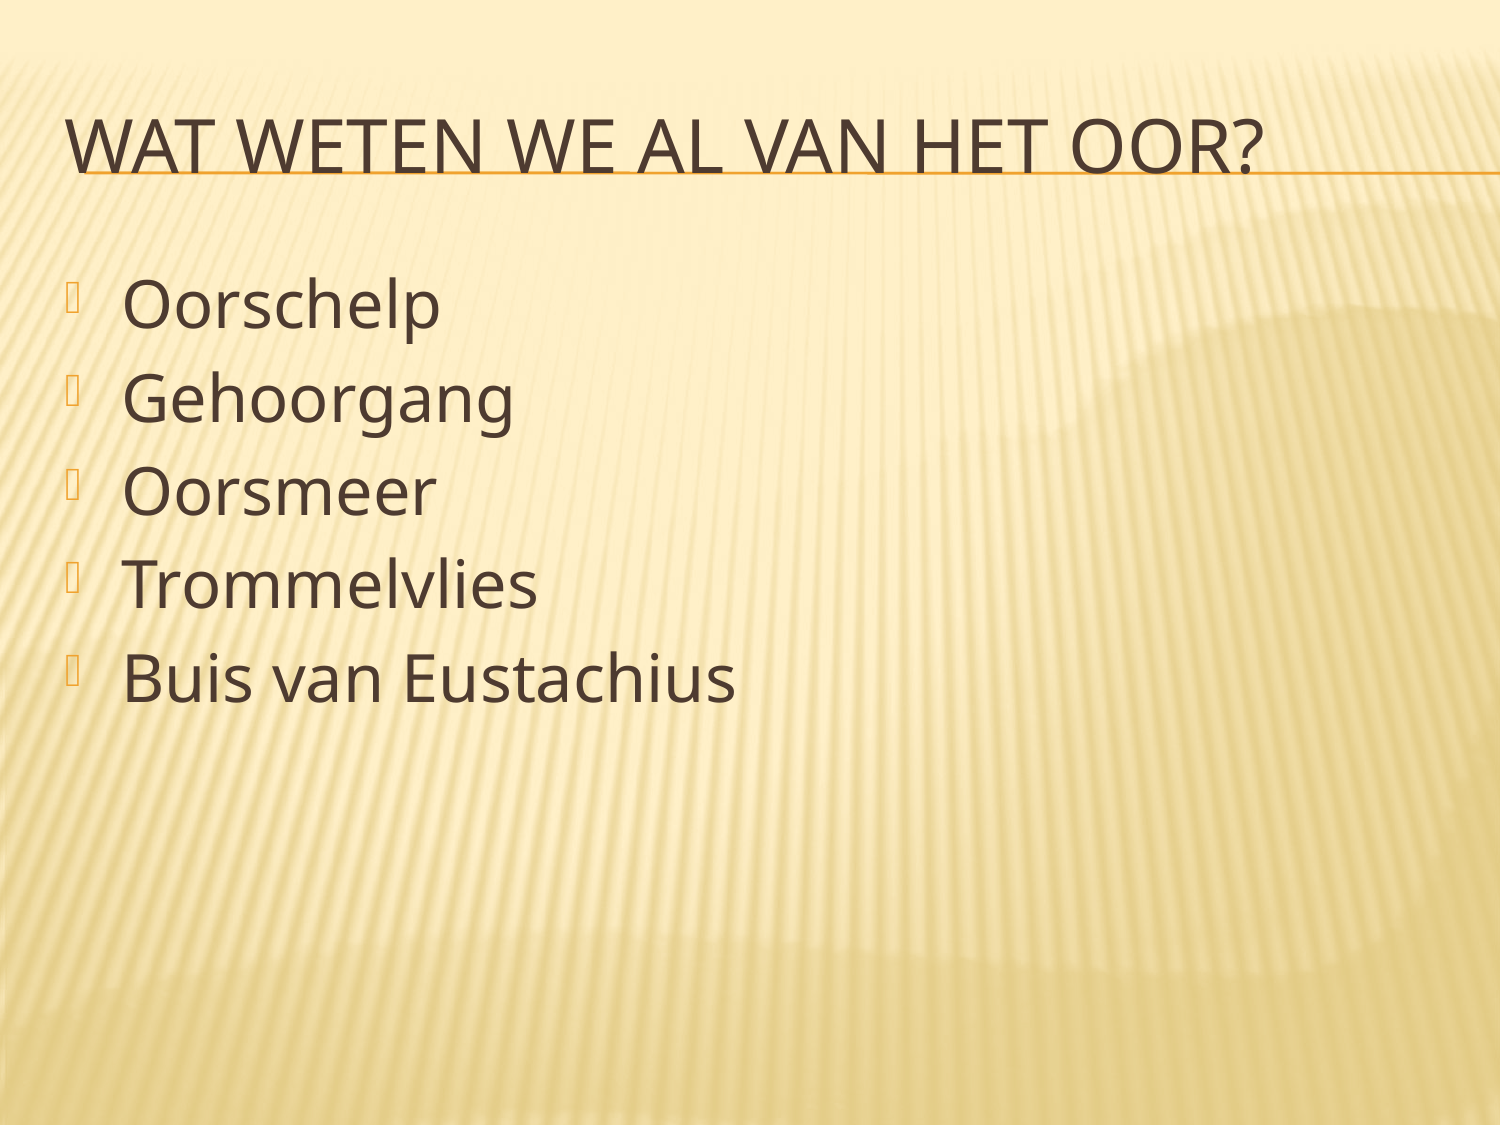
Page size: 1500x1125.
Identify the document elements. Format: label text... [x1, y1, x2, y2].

title Wat weten we al van het oor? [50, 75, 1475, 213]
list Oorschelp Gehoorgang Oorsmeer Trommelvlies Buis van Eustachius [50, 254, 1475, 998]
